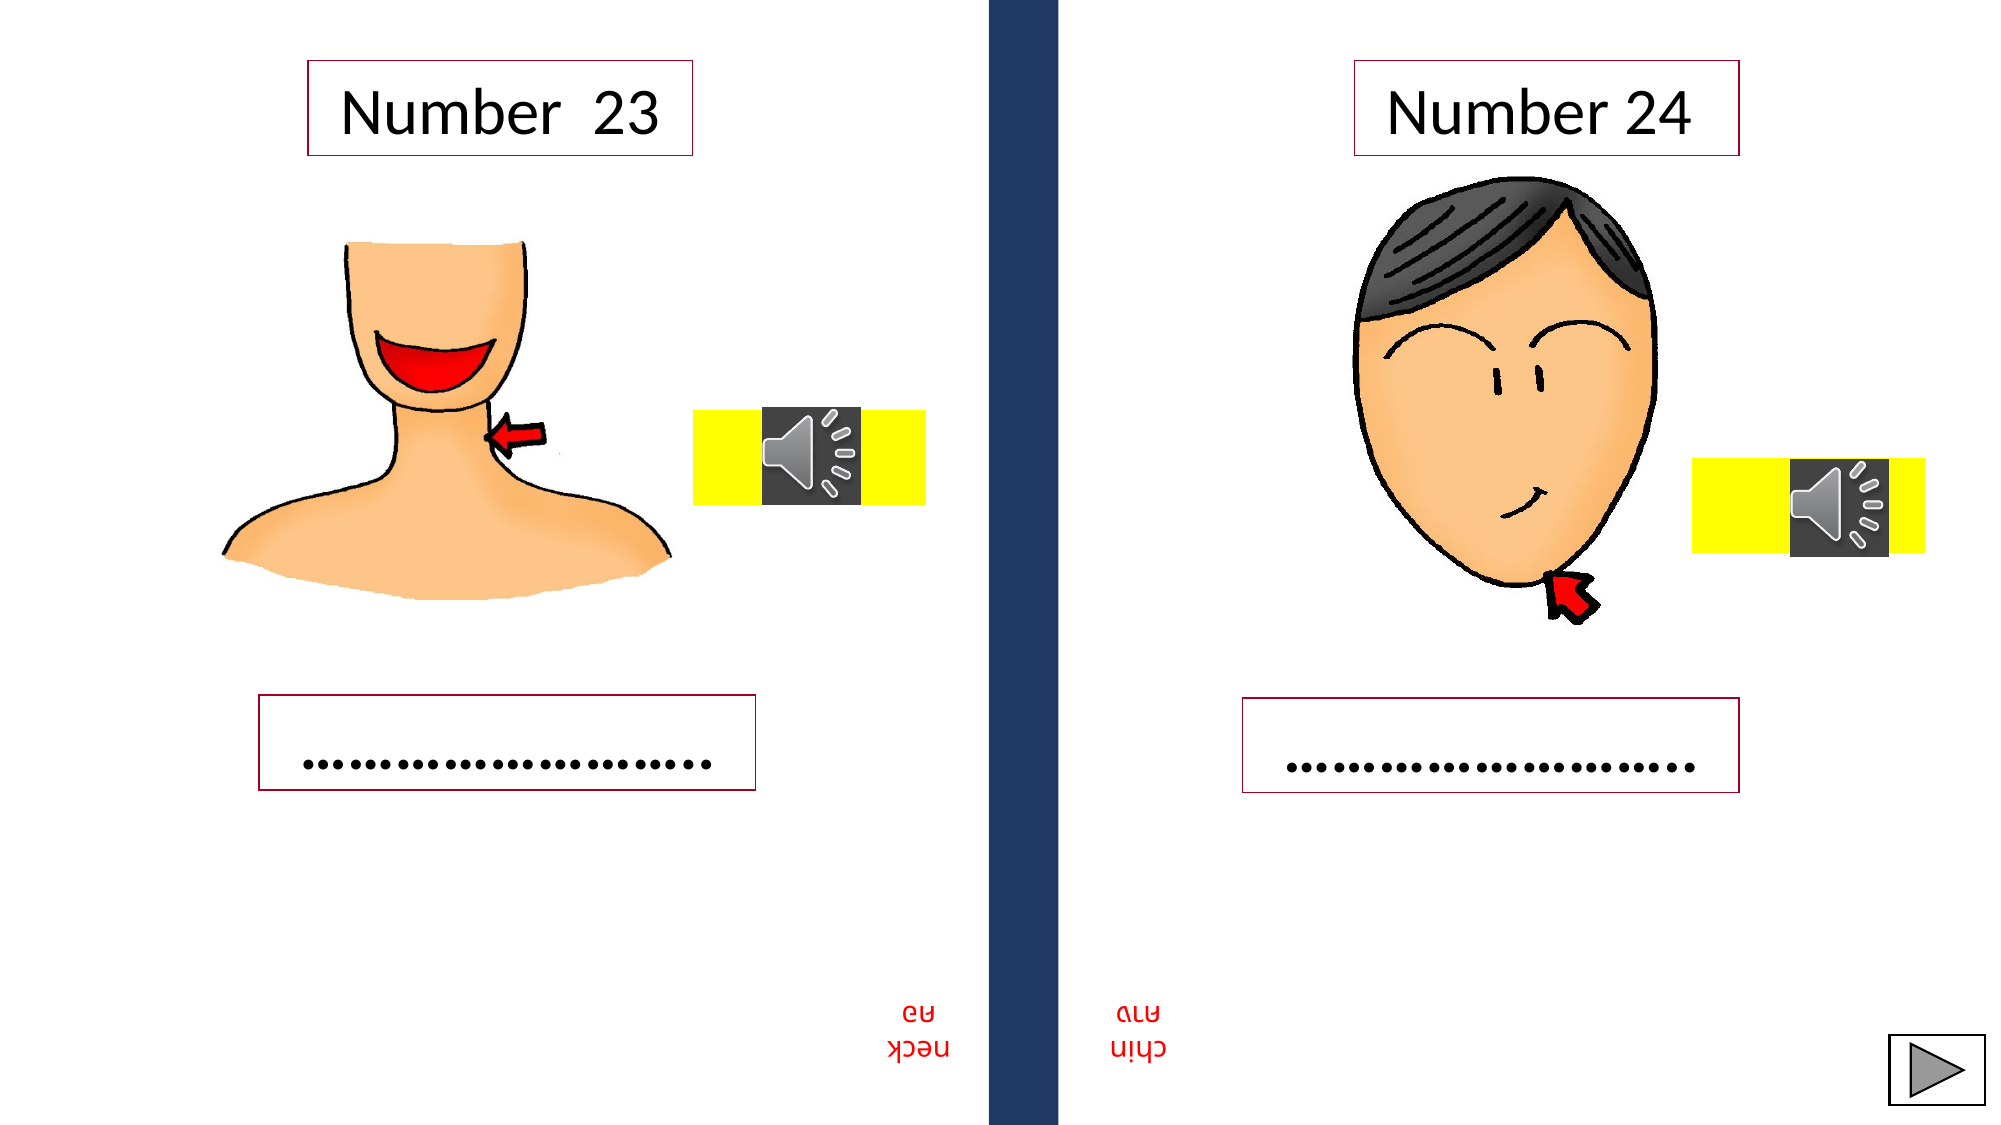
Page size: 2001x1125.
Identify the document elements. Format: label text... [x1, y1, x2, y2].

text_box …………………….. [259, 695, 756, 790]
picture [215, 239, 678, 605]
text_box [988, 0, 1059, 1125]
text_box [1888, 1034, 1986, 1106]
table_header [1692, 458, 1789, 553]
picture [761, 406, 862, 507]
text_box Number 24 [1354, 60, 1739, 156]
text_box …………………….. [1242, 697, 1739, 793]
picture [1325, 171, 1692, 641]
text_box chin คาง [1070, 993, 1207, 1078]
picture [1789, 457, 1890, 558]
text_box Number 23 [308, 60, 693, 156]
table_header [693, 410, 761, 505]
table_header [862, 410, 926, 505]
table_header [1890, 458, 1925, 553]
text_box neck คอ [857, 993, 980, 1078]
